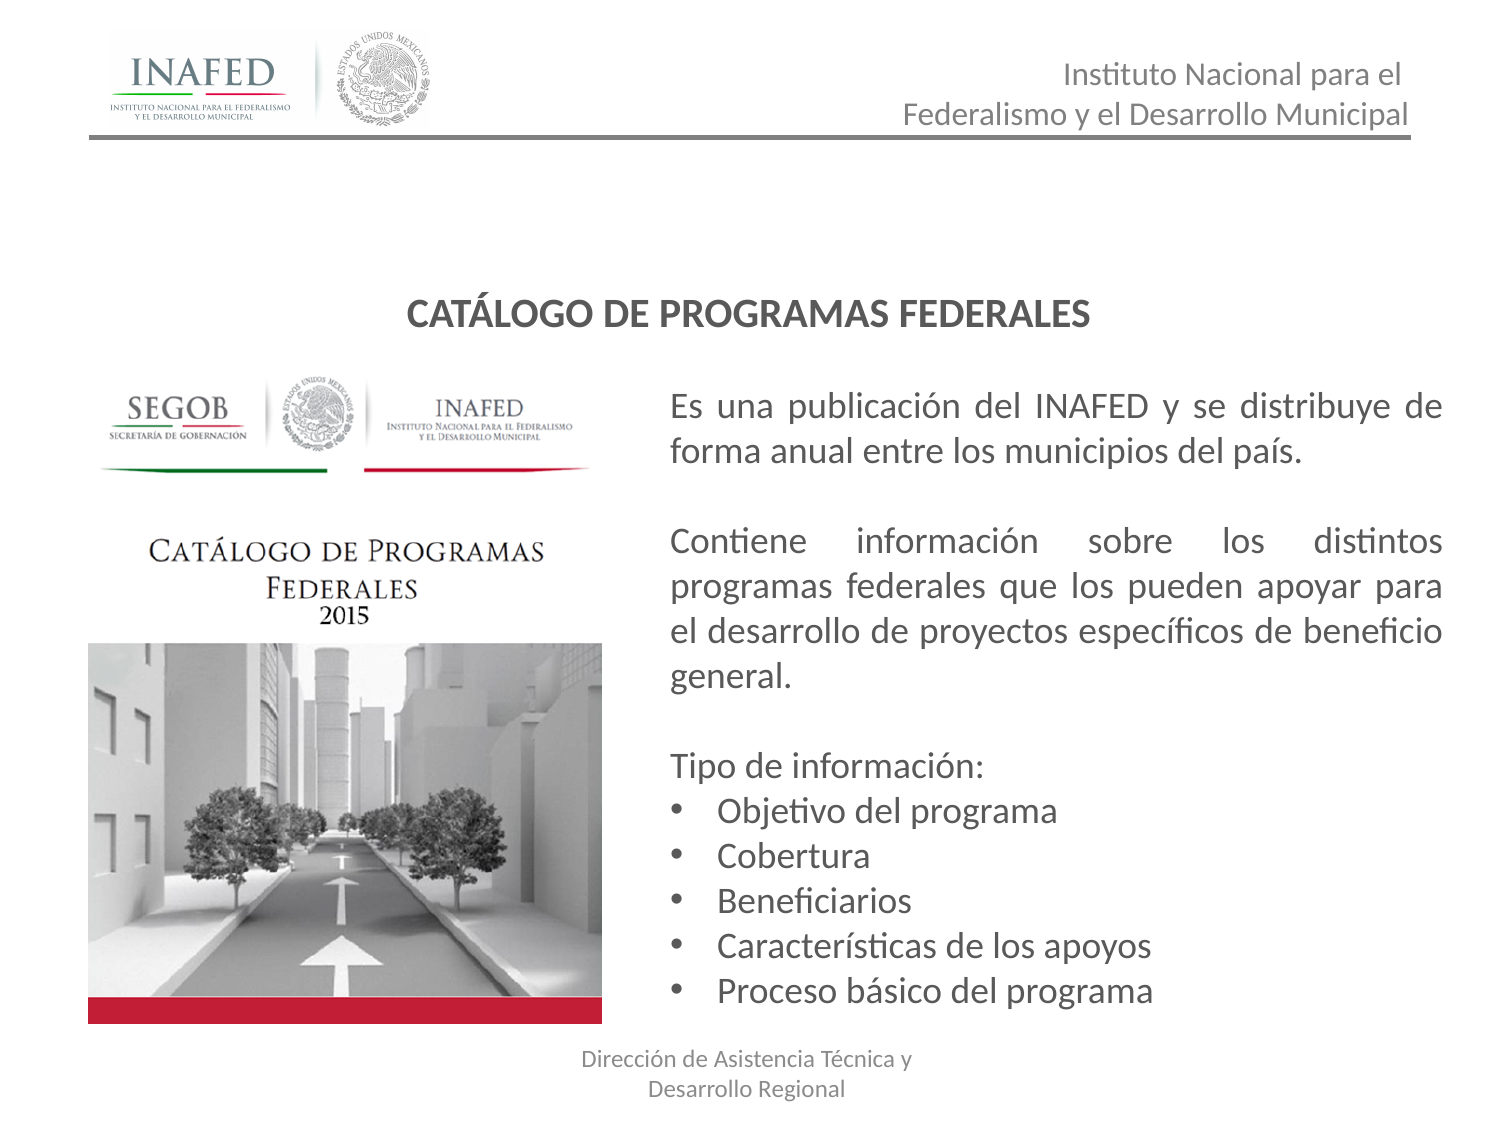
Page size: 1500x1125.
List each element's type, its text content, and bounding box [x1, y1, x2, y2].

text_box Es una publicación del INAFED y se distribuye de forma anual entre los municipios del país. Contiene información sobre los distintos programas federales que los pueden apoyar para el desarrollo de proyectos específicos de beneficio general. Tipo de información: Objetivo del programa Cobertura Beneficiarios Características de los apoyos Proceso básico del programa [655, 373, 1459, 1019]
picture [110, 30, 430, 128]
picture [88, 364, 602, 1024]
footer Dirección de Asistencia Técnica y Desarrollo Regional [512, 1042, 988, 1103]
text_box CATÁLOGO DE PROGRAMAS FEDERALES [0, 278, 1500, 344]
